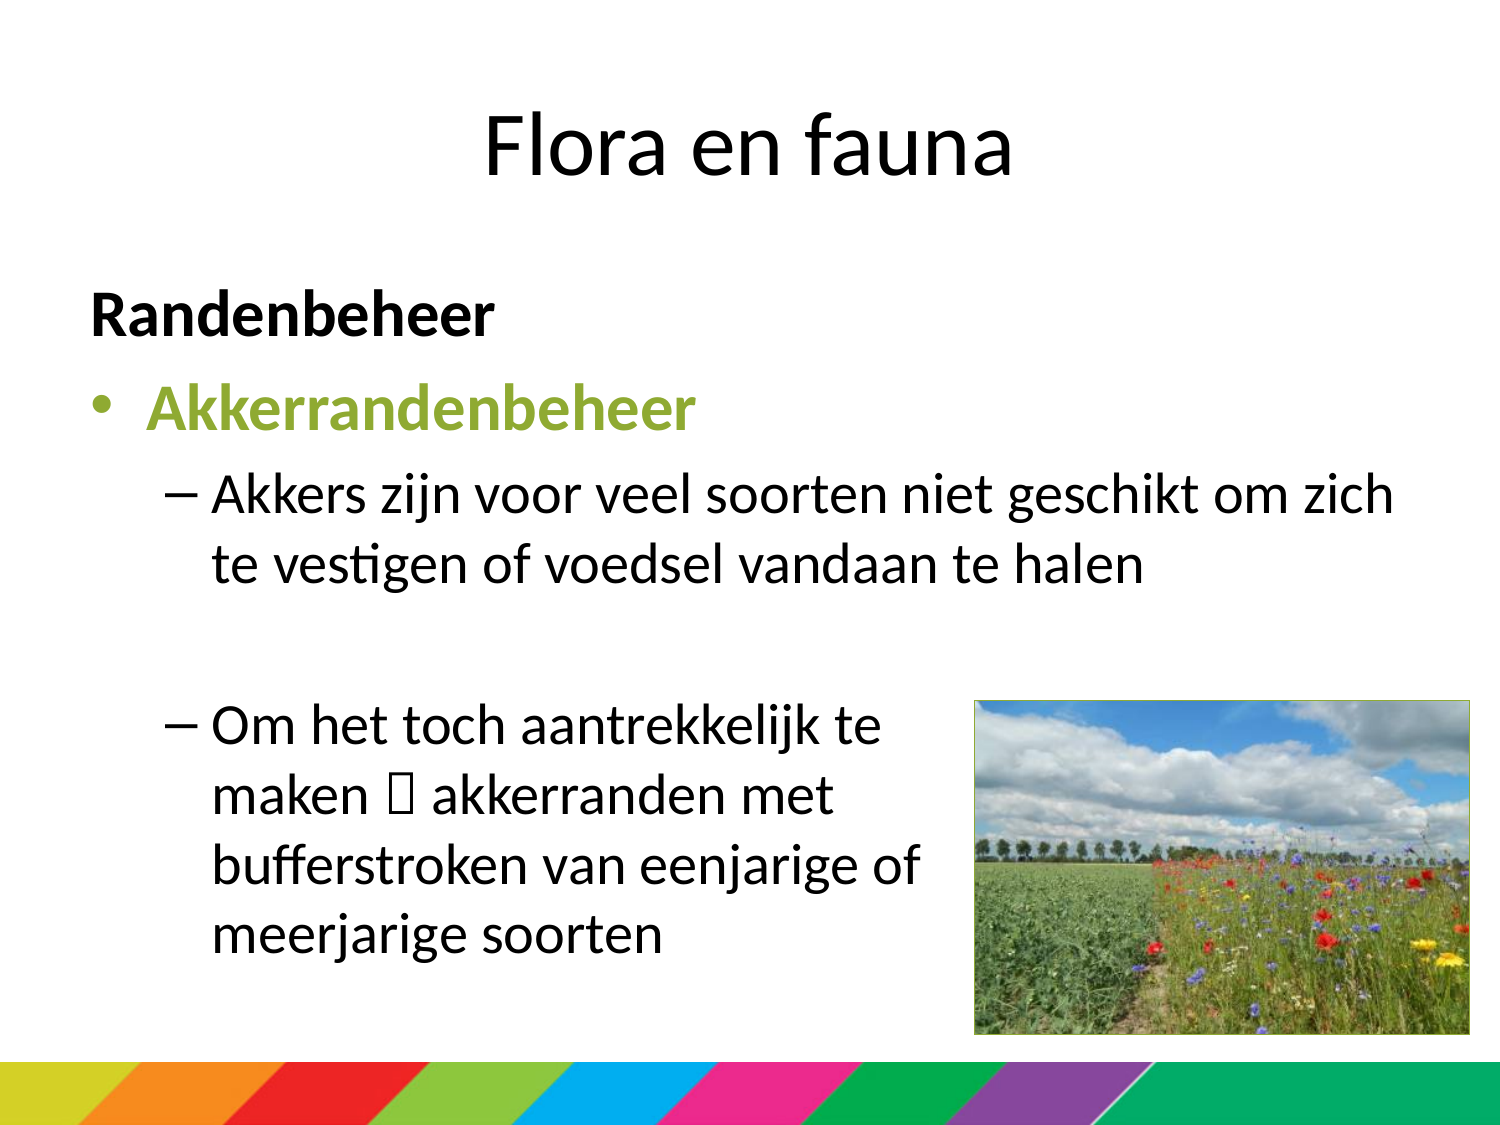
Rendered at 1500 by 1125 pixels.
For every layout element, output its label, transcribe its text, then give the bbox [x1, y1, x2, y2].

picture [656, 1062, 1500, 1125]
title Flora en fauna [75, 45, 1425, 233]
picture [0, 1062, 574, 1125]
picture [974, 700, 1470, 1036]
list Randenbeheer Akkerrandenbeheer Akkers zijn voor veel soorten niet geschikt om zich te vestigen of voedsel vandaan te halen Om het toch aantrekkelijk te maken  akkerranden met bufferstroken van eenjarige of meerjarige soorten [75, 262, 1425, 1005]
